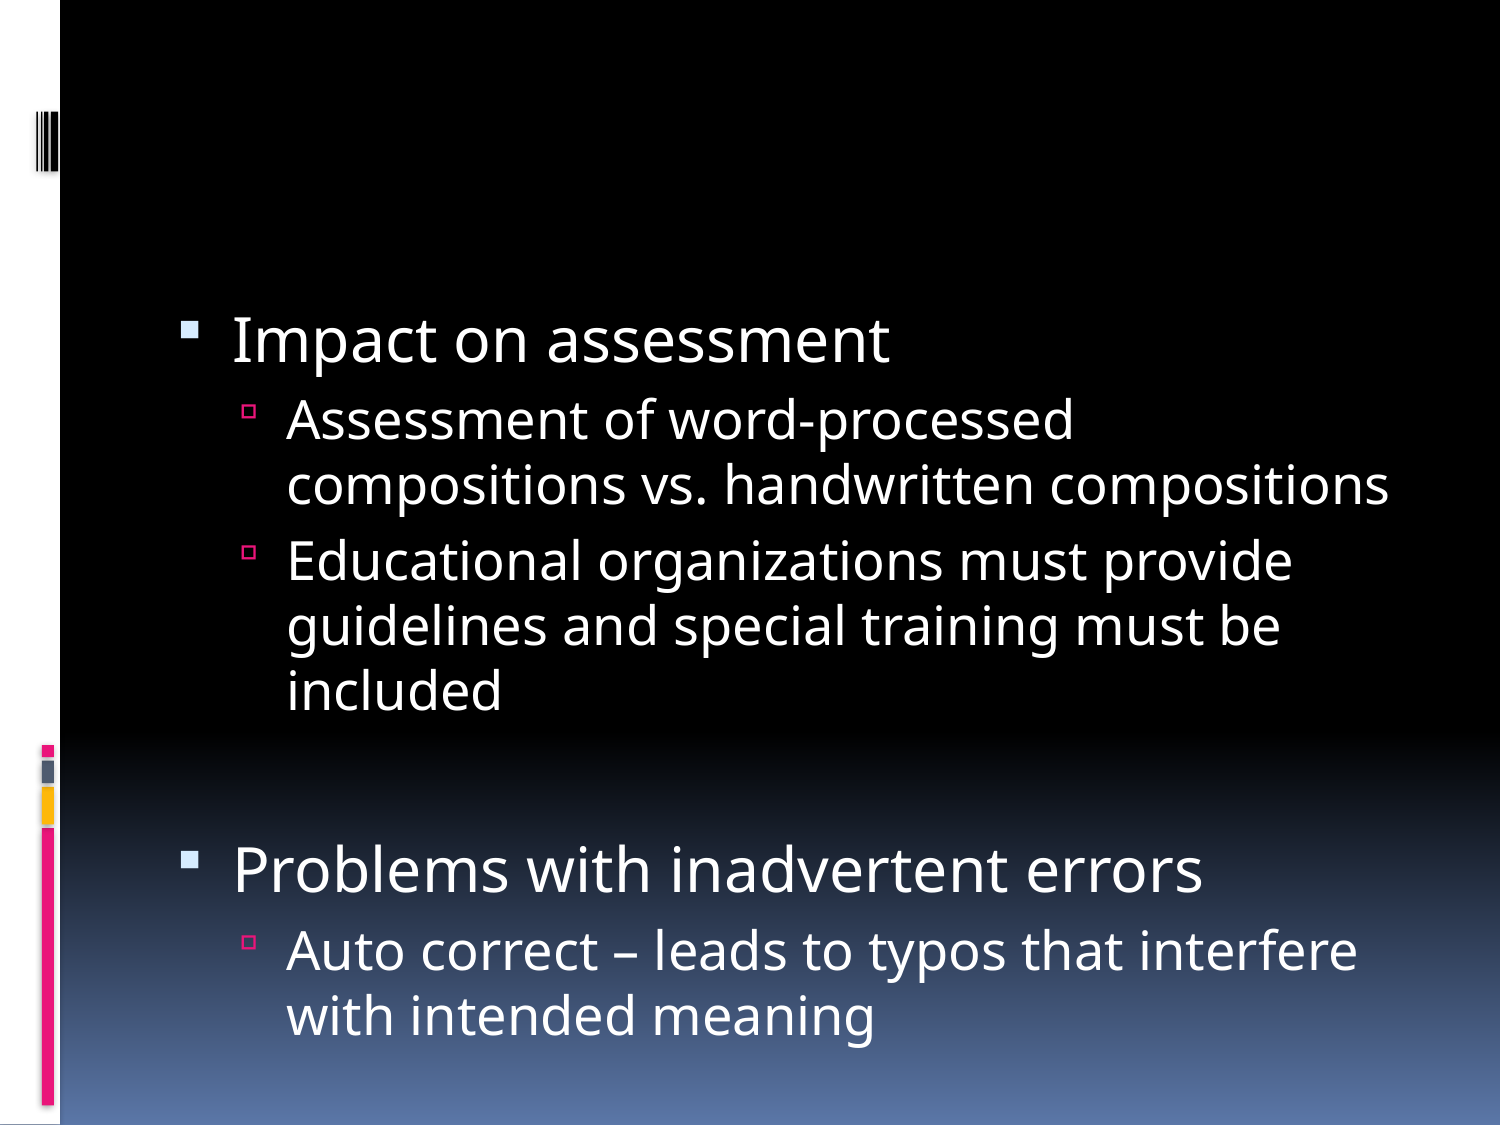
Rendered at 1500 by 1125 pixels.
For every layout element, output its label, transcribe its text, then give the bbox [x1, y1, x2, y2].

list Impact on assessment Assessment of word-processed compositions vs. handwritten compositions Educational organizations must provide guidelines and special training must be included Problems with inadvertent errors Auto correct – leads to typos that interfere with intended meaning [150, 292, 1425, 1043]
